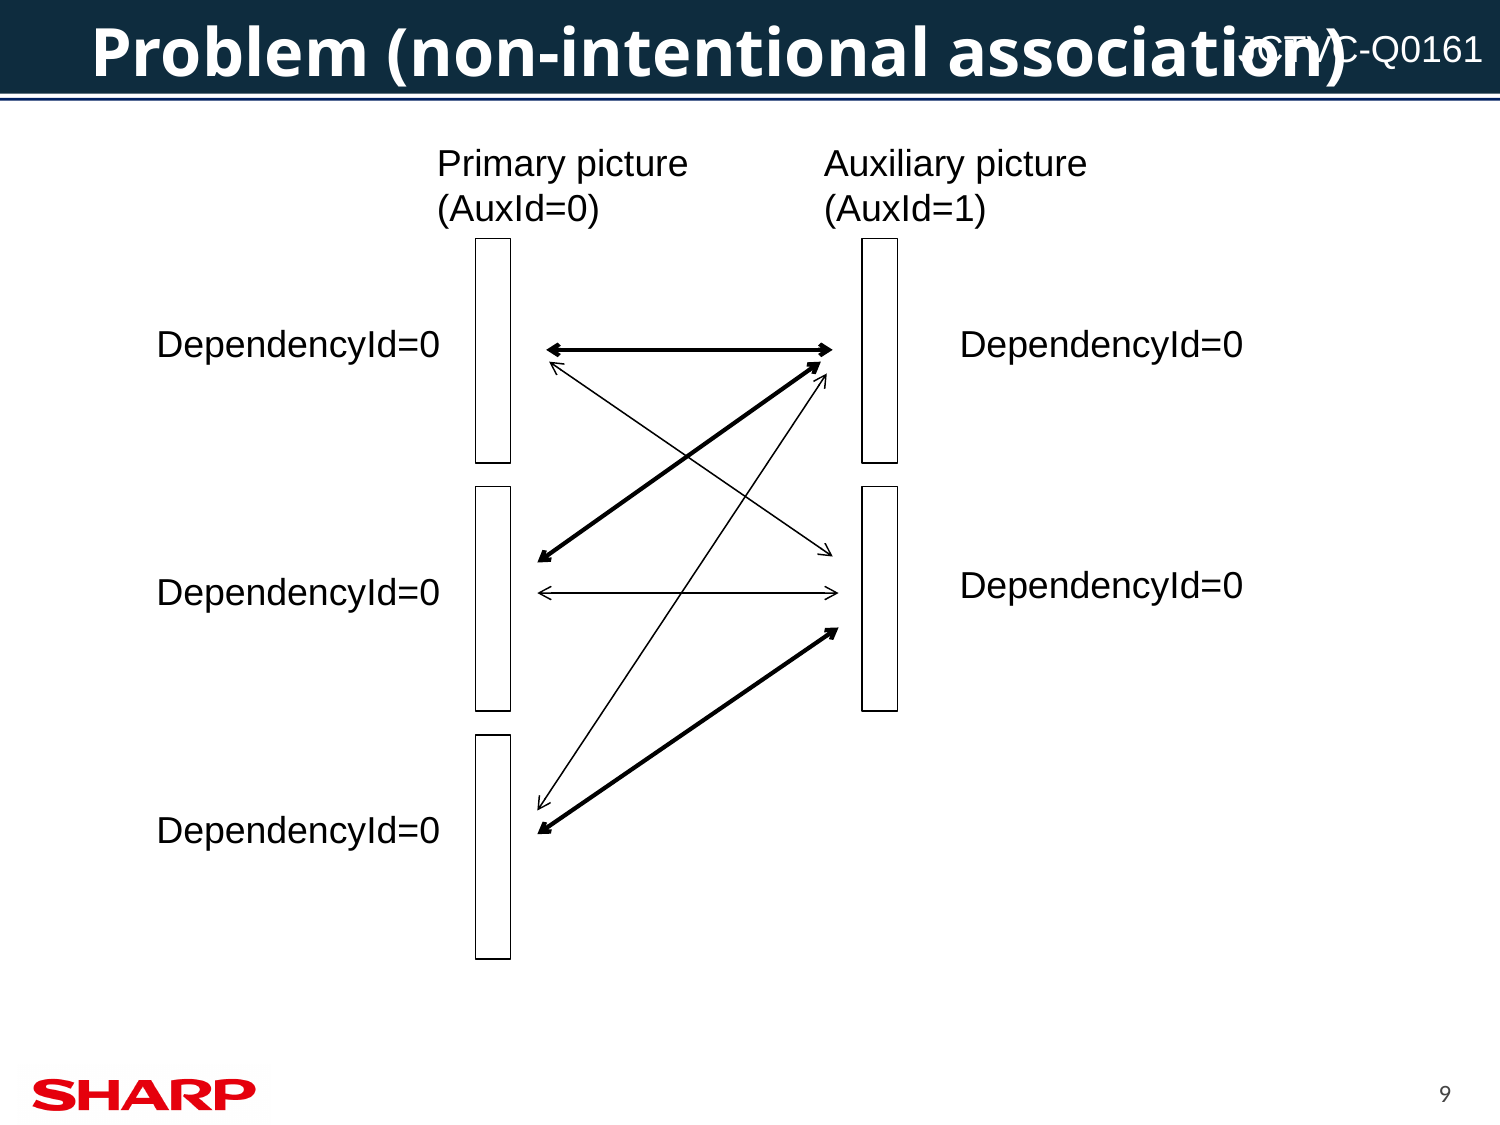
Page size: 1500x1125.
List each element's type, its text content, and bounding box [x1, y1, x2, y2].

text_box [141, 131, 1279, 960]
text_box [537, 361, 547, 372]
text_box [548, 361, 833, 557]
slide_number 9 [1345, 1062, 1467, 1108]
title Problem (non-intentional association) [74, 15, 1426, 85]
picture [17, 1064, 271, 1125]
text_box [537, 373, 828, 811]
